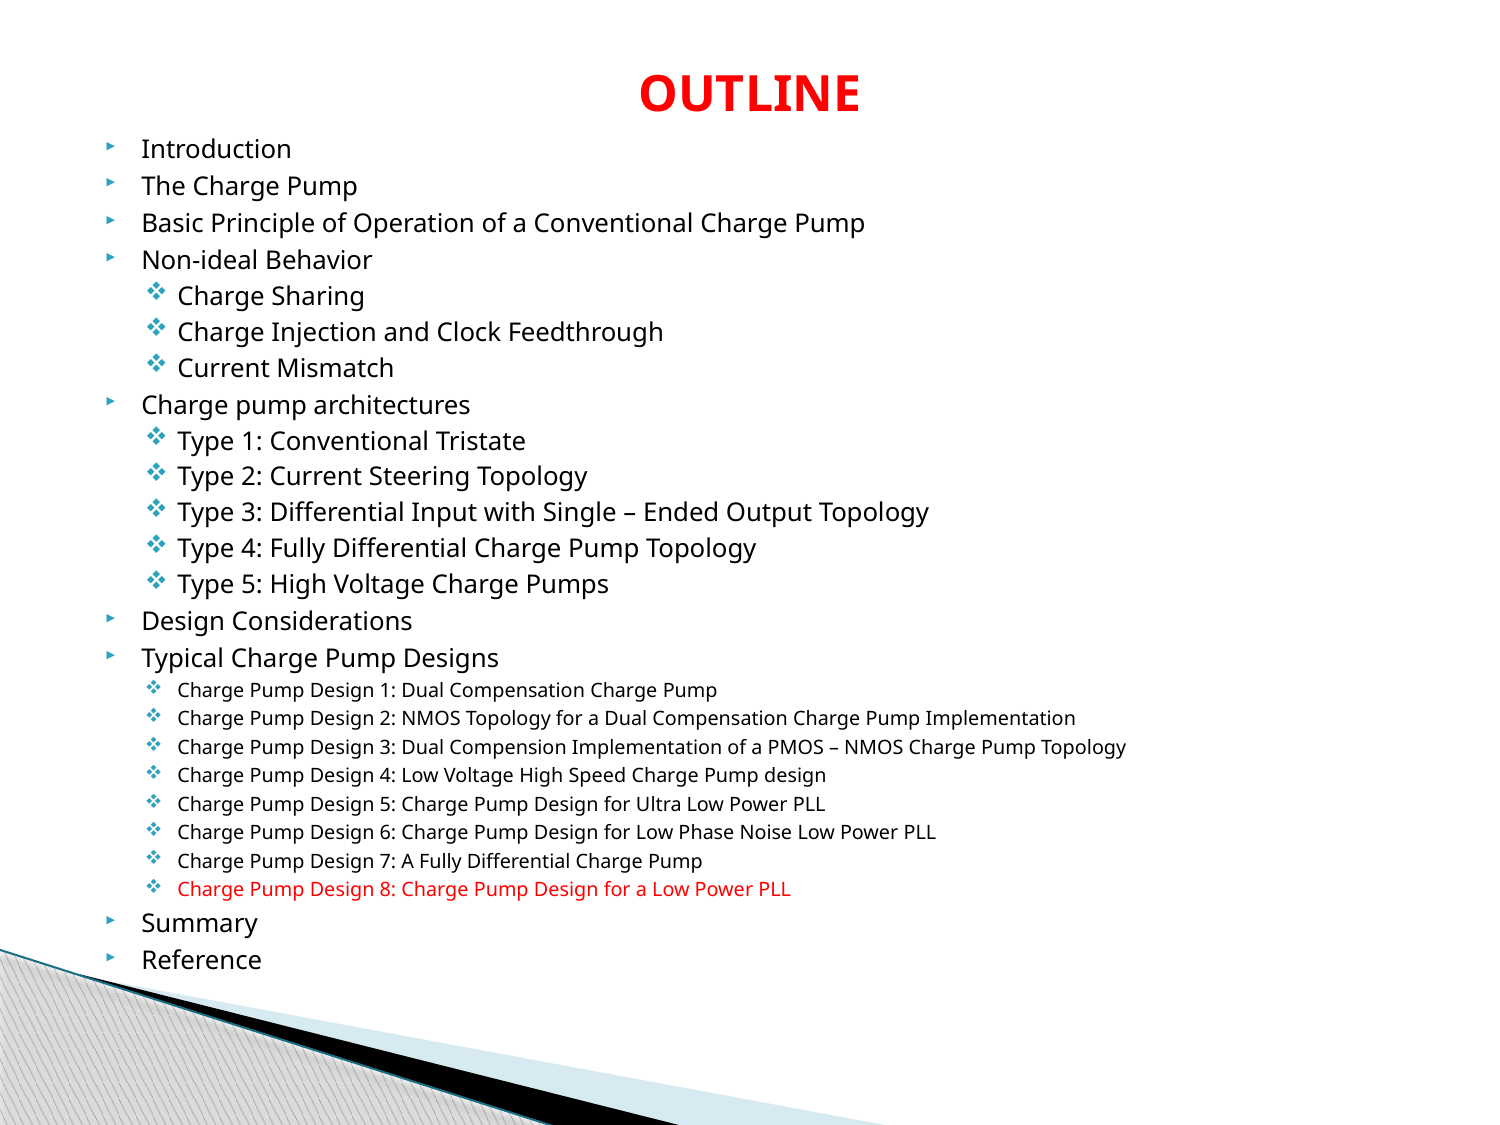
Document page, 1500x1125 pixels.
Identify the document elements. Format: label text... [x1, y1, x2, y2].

title OUTLINE [75, 45, 1425, 138]
list Introduction The Charge Pump Basic Principle of Operation of a Conventional Charge Pump Non-ideal Behavior Charge Sharing Charge Injection and Clock Feedthrough Current Mismatch Charge pump architectures Type 1: Conventional Tristate Type 2: Current Steering Topology Type 3: Differential Input with Single – Ended Output Topology Type 4: Fully Differential Charge Pump Topology Type 5: High Voltage Charge Pumps Design Considerations Typical Charge Pump Designs Charge Pump Design 1: Dual Compensation Charge Pump Charge Pump Design 2: NMOS Topology for a Dual Compensation Charge Pump Implementation Charge Pump Design 3: Dual Compension Implementation of a PMOS – NMOS Charge Pump Topology Charge Pump Design 4: Low Voltage High Speed Charge Pump design Charge Pump Design 5: Charge Pump Design for Ultra Low Power PLL Charge Pump Design 6: Charge Pump Design for Low Phase Noise Low Power PLL Charge Pump Design 7: A Fully Differential Charge Pump Charge Pump Design 8: Charge Pump Design for a Low Power PLL Summary Reference [75, 138, 1425, 986]
